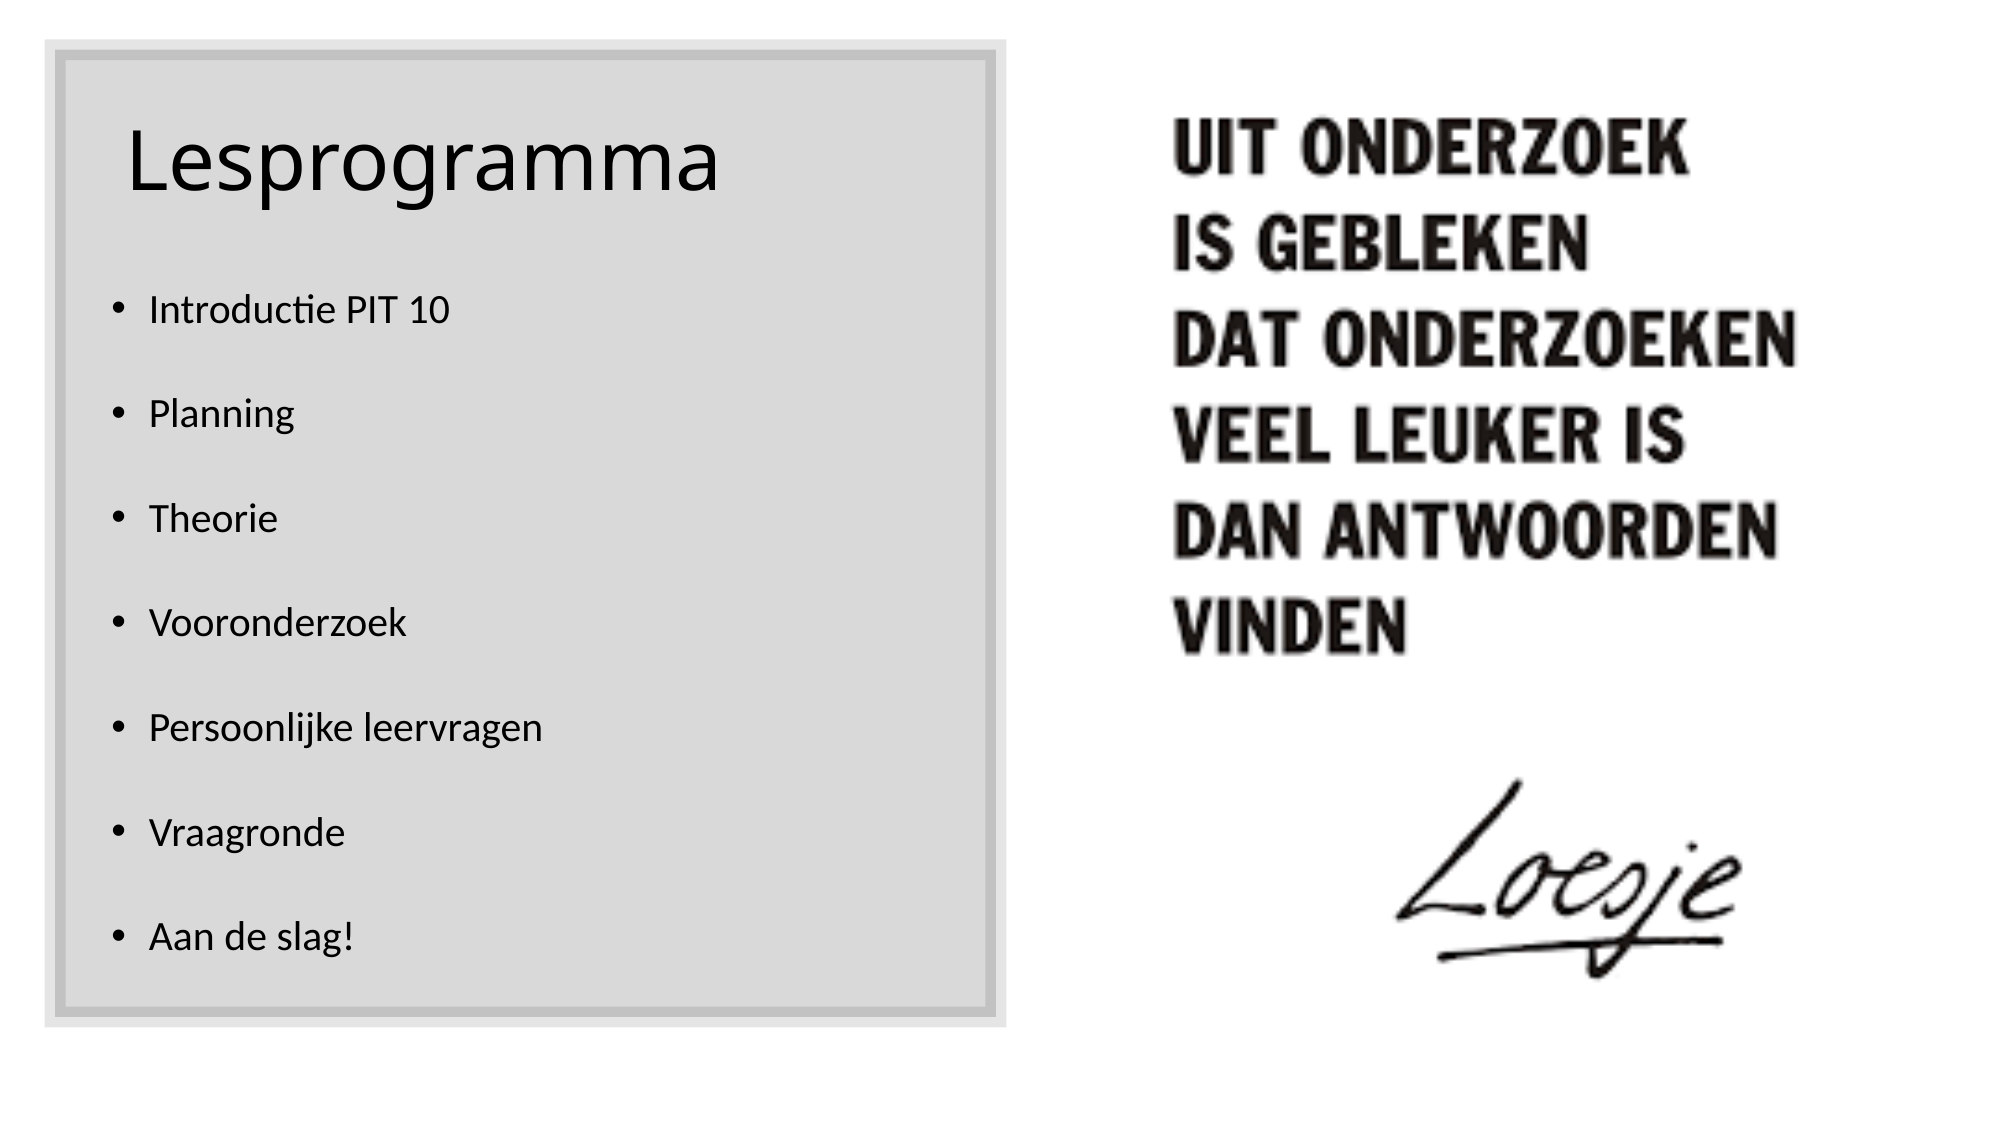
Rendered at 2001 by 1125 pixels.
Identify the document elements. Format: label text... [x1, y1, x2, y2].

list Introductie PIT 10 Planning Theorie Vooronderzoek Persoonlijke leervragen Vraagronde Aan de slag! [96, 279, 955, 899]
title Lesprogramma [110, 52, 970, 274]
text_box [54, 49, 997, 1018]
picture [1131, 79, 1869, 1020]
